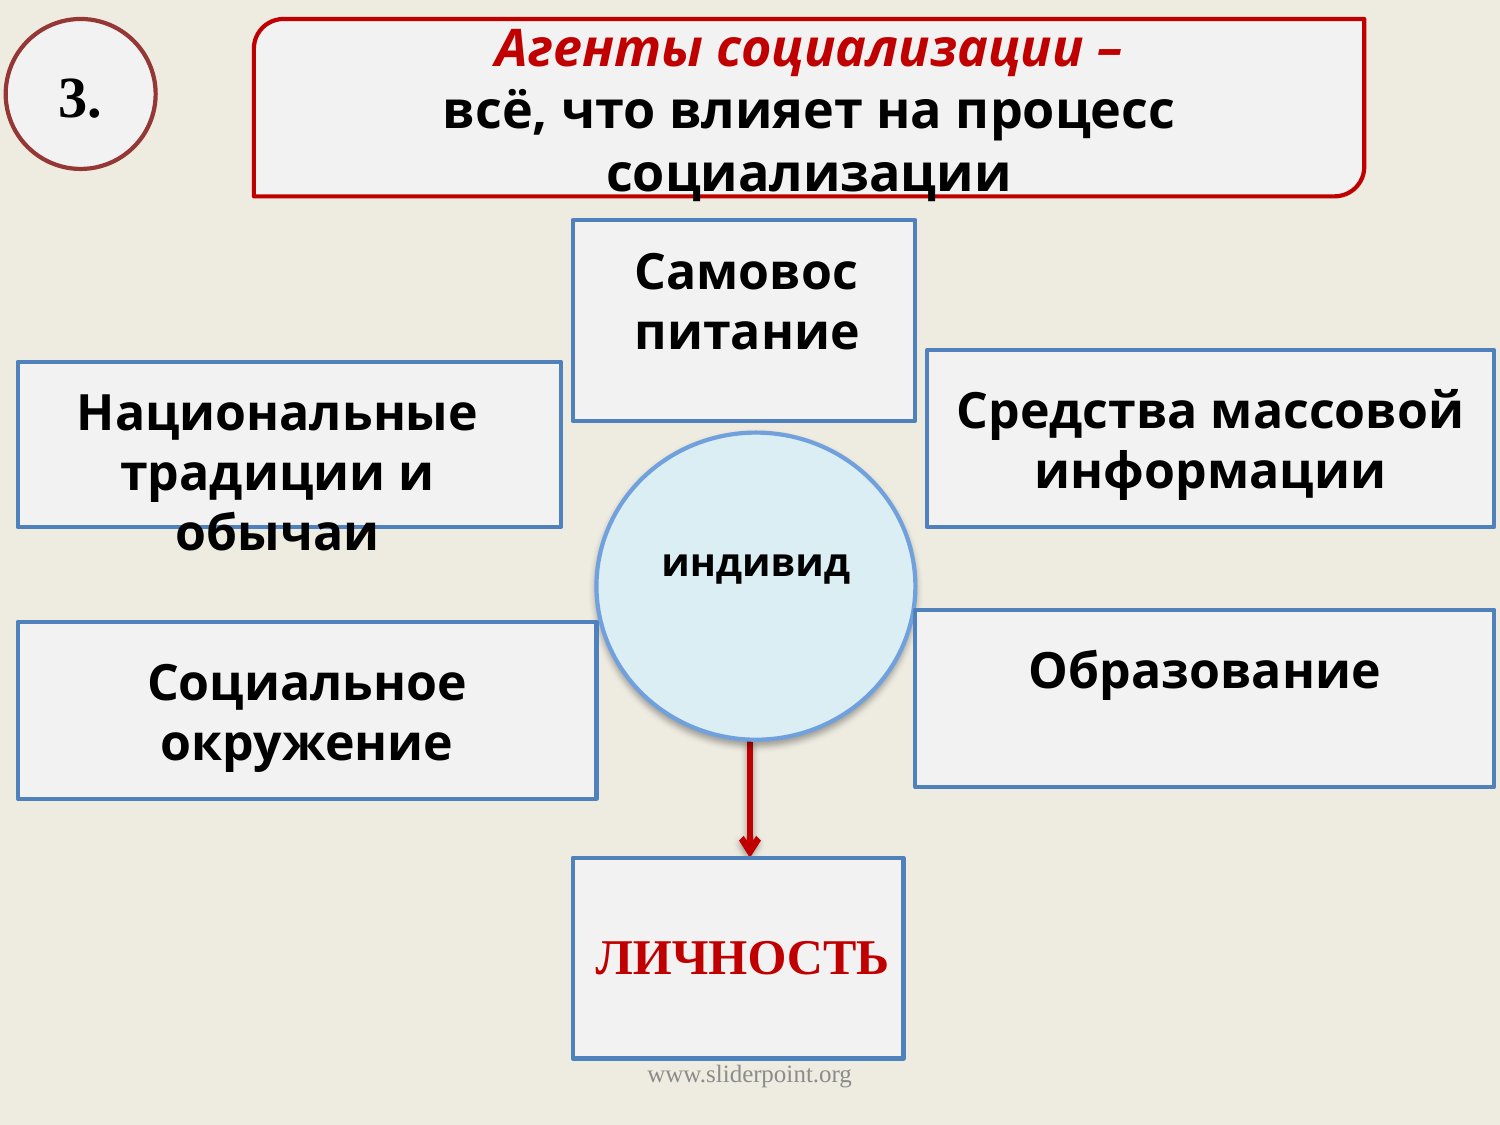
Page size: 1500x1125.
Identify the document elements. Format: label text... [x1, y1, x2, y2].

text_box Национальные традиции и обычаи [29, 373, 526, 569]
footer www.sliderpoint.org [512, 1042, 988, 1103]
text_box ЛИЧНОСТЬ [580, 916, 905, 992]
text_box Агенты социализации – всё, что влияет на процесс социализации [251, 16, 1367, 199]
text_box [16, 360, 563, 529]
text_box Самовоспитание [620, 231, 880, 367]
text_box [571, 218, 917, 423]
text_box [571, 856, 906, 1042]
text_box Образование [913, 608, 1496, 789]
text_box 3. [3, 16, 158, 172]
text_box Социальное окружение [16, 620, 599, 801]
text_box Средства массовой информации [925, 348, 1496, 529]
text_box индивид [594, 430, 918, 742]
